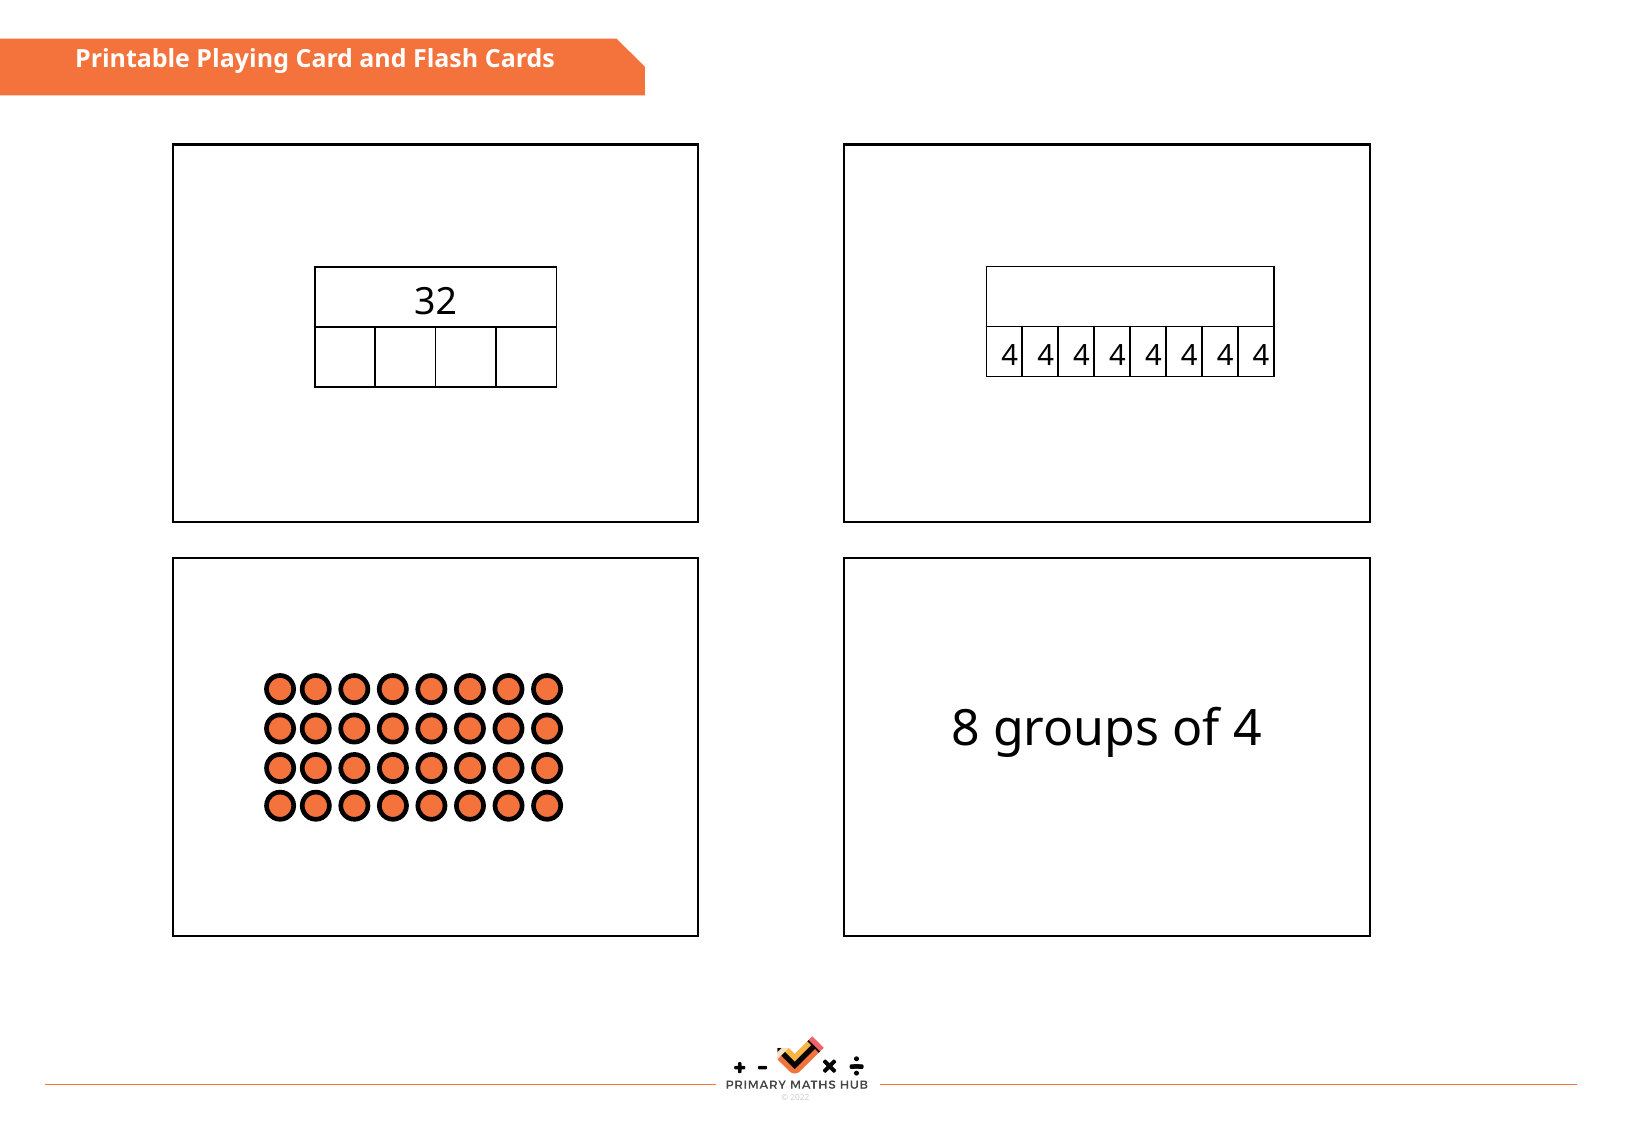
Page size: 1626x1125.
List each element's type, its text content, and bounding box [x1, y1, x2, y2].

text_box [455, 713, 485, 744]
table_cell 4 [1023, 327, 1057, 376]
text_box [416, 753, 447, 783]
text_box [493, 674, 524, 704]
text_box [493, 753, 524, 783]
text_box [301, 713, 331, 744]
text_box [455, 791, 485, 821]
table_cell 4 [1239, 327, 1273, 376]
table_header [987, 267, 1273, 326]
text_box [378, 753, 408, 783]
table_cell 4 [987, 327, 1021, 376]
text_box Printable Playing Card and Flash Cards [0, 37, 646, 97]
text_box [265, 713, 295, 744]
text_box [301, 674, 331, 704]
text_box [416, 791, 447, 821]
text_box [532, 713, 562, 744]
text_box [843, 557, 1371, 937]
text_box [843, 143, 1371, 523]
text_box [455, 674, 485, 704]
text_box [455, 753, 485, 783]
text_box [416, 713, 447, 744]
text_box [339, 753, 370, 783]
text_box [265, 791, 295, 821]
text_box [301, 753, 331, 783]
table_cell [497, 328, 556, 386]
text_box [532, 674, 562, 704]
text_box [301, 791, 331, 821]
text_box [265, 753, 295, 783]
text_box [493, 713, 524, 744]
text_box © 2022 [720, 1084, 870, 1110]
text_box [416, 674, 447, 704]
text_box [339, 791, 370, 821]
table_cell [376, 328, 435, 386]
text_box [378, 713, 408, 744]
table_cell [316, 328, 374, 386]
table_cell 4 [1203, 327, 1237, 376]
table_header 32 [316, 268, 556, 326]
text_box [339, 713, 369, 744]
picture [722, 1034, 872, 1094]
text_box 8 groups of 4 [844, 688, 1370, 763]
text_box [265, 674, 295, 704]
text_box [378, 791, 408, 821]
table_cell [436, 328, 495, 386]
text_box [532, 753, 562, 783]
table_cell 4 [1095, 327, 1129, 376]
table_cell 4 [1059, 327, 1093, 376]
text_box [532, 791, 562, 821]
text_box [493, 791, 524, 821]
table_cell 4 [1167, 327, 1201, 376]
text_box [172, 143, 699, 523]
text_box [172, 557, 699, 937]
text_box [378, 674, 408, 704]
table_cell 4 [1131, 327, 1165, 376]
text_box [339, 674, 369, 704]
